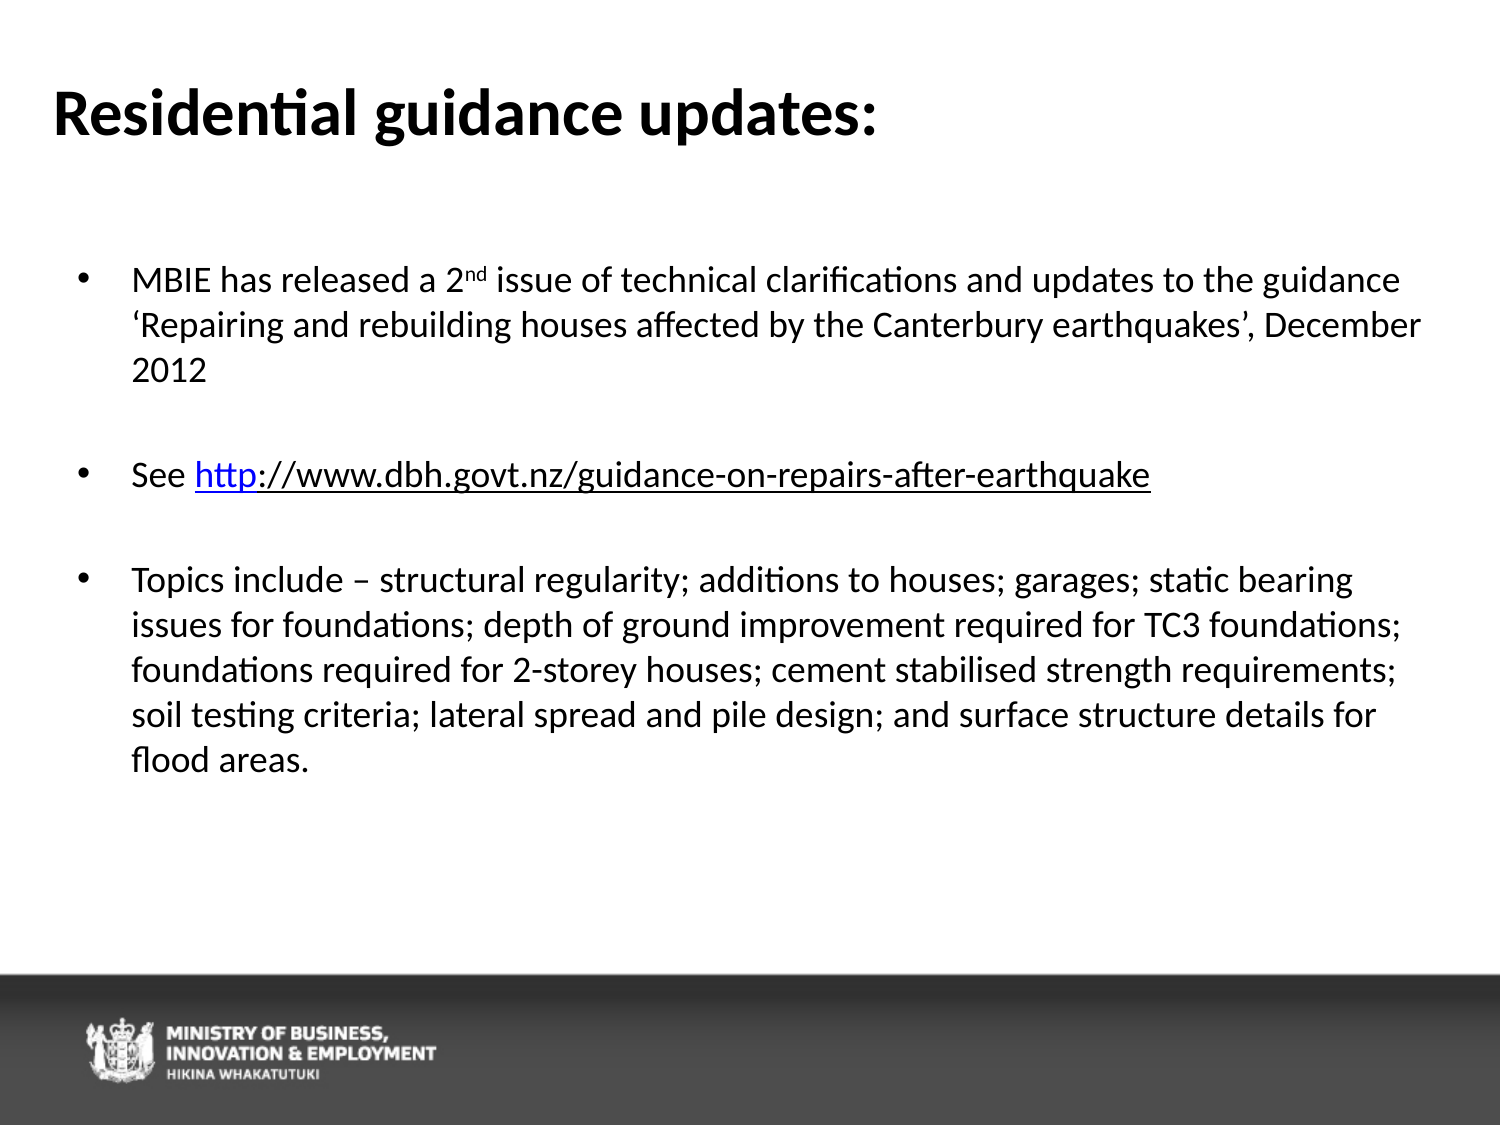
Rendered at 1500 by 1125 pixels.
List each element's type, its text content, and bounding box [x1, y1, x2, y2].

text_box Residential guidance updates: [53, 68, 1462, 210]
picture [0, 0, 1500, 1125]
text_box MBIE has released a 2nd issue of technical clarifications and updates to the guidance ‘Repairing and rebuilding houses affected by the Canterbury earthquakes’, December 2012 See http://www.dbh.govt.nz/guidance-on-repairs-after-earthquake Topics include – structural regularity; additions to houses; garages; static bearing issues for foundations; depth of ground improvement required for TC3 foundations; foundations required for 2-storey houses; cement stabilised strength requirements; soil testing criteria; lateral spread and pile design; and surface structure details for flood areas. [77, 255, 1428, 813]
